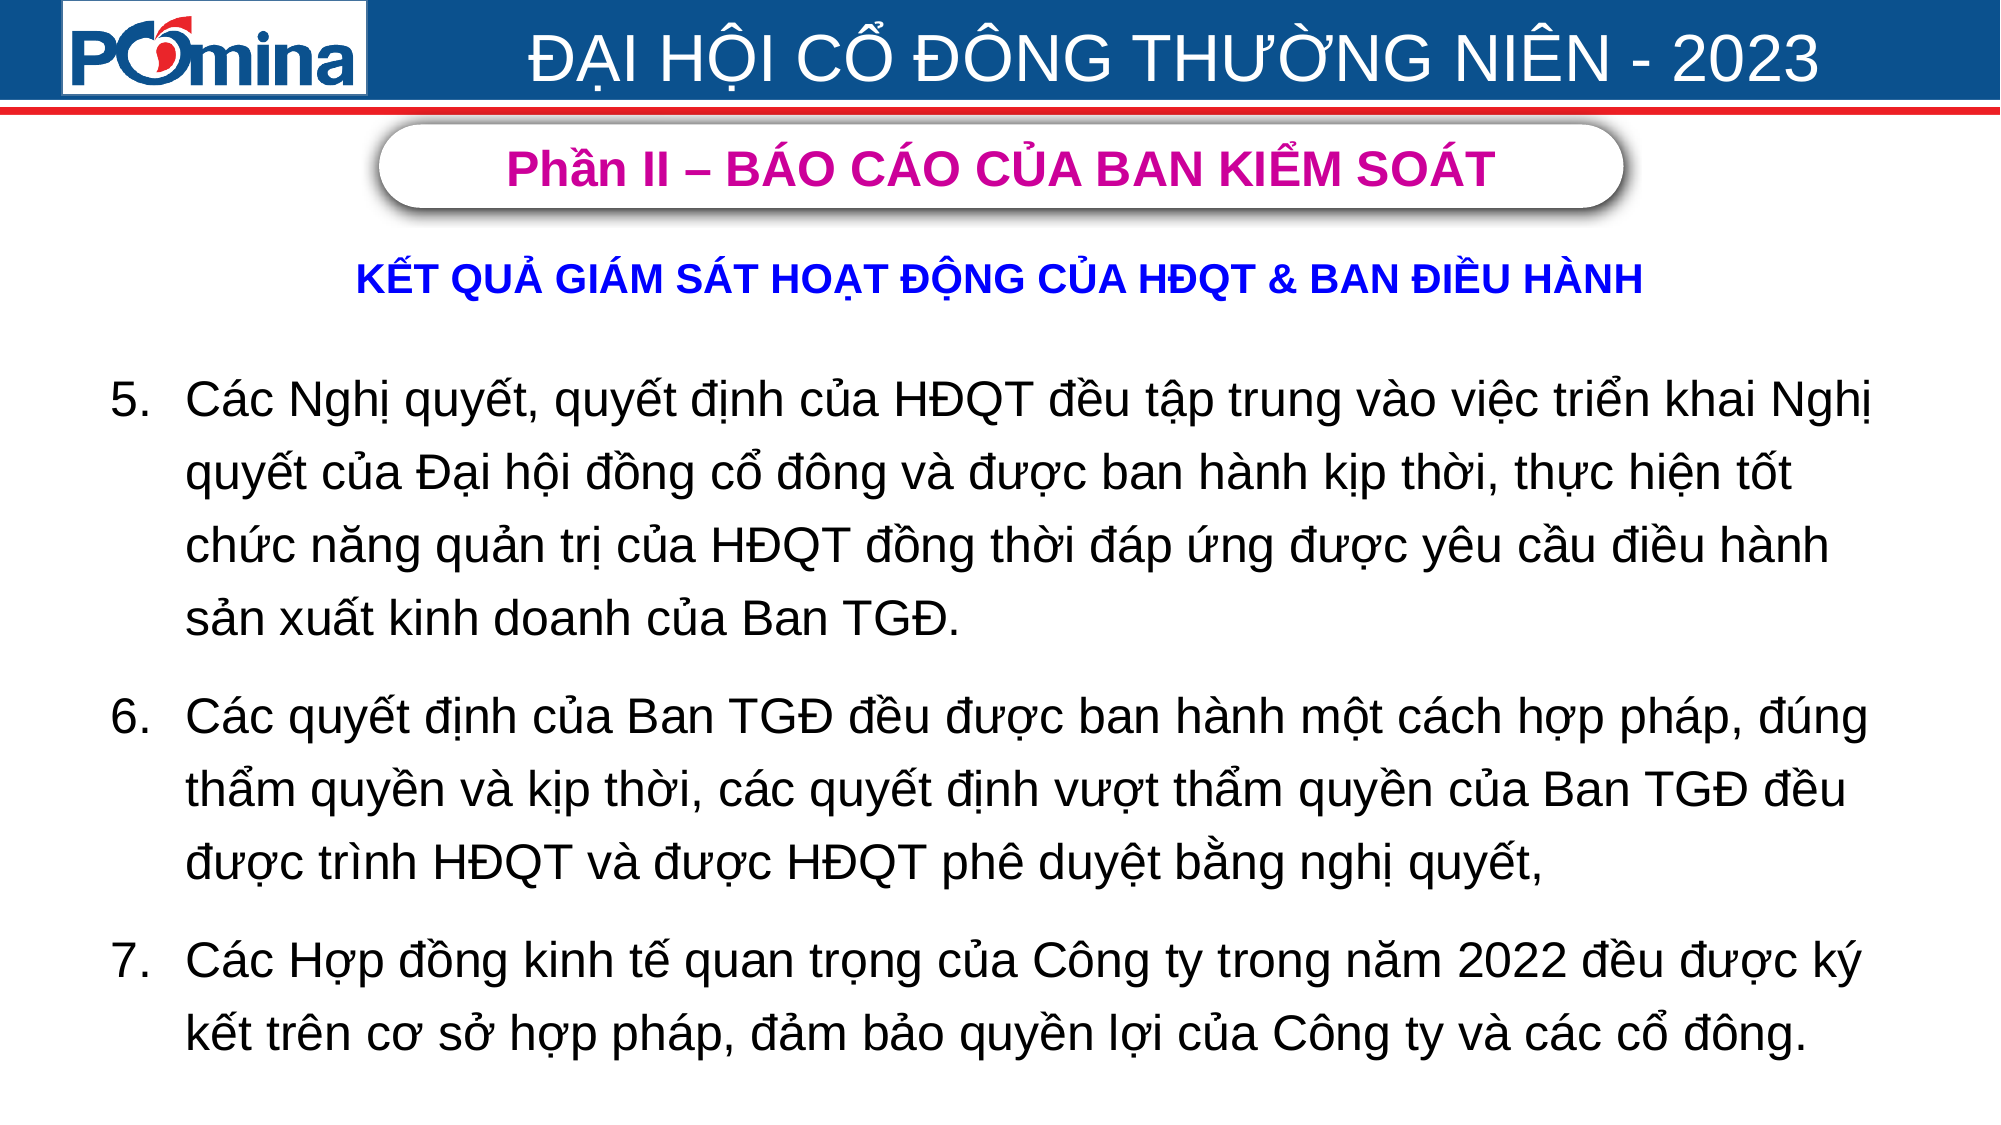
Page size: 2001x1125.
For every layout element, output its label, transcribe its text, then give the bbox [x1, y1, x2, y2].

text_box Các Nghị quyết, quyết định của HĐQT đều tập trung vào việc triển khai Nghị quyết của Đại hội đồng cổ đông và được ban hành kịp thời, thực hiện tốt chức năng quản trị của HĐQT đồng thời đáp ứng được yêu cầu điều hành sản xuất kinh doanh của Ban TGĐ. Các quyết định của Ban TGĐ đều được ban hành một cách hợp pháp, đúng thẩm quyền và kịp thời, các quyết định vượt thẩm quyền của Ban TGĐ đều được trình HĐQT và được HĐQT phê duyệt bằng nghị quyết, Các Hợp đồng kinh tế quan trọng của Công ty trong năm 2022 đều được ký kết trên cơ sở hợp pháp, đảm bảo quyền lợi của Công ty và các cổ đông. [95, 346, 1907, 1068]
picture [0, 0, 2000, 126]
text_box KẾT QUẢ GIÁM SÁT HOẠT ĐỘNG CỦA HĐQT & BAN ĐIỀU HÀNH [0, 244, 2000, 309]
text_box Phần II – BÁO CÁO CỦA BAN KIỂM SOÁT [379, 124, 1624, 208]
